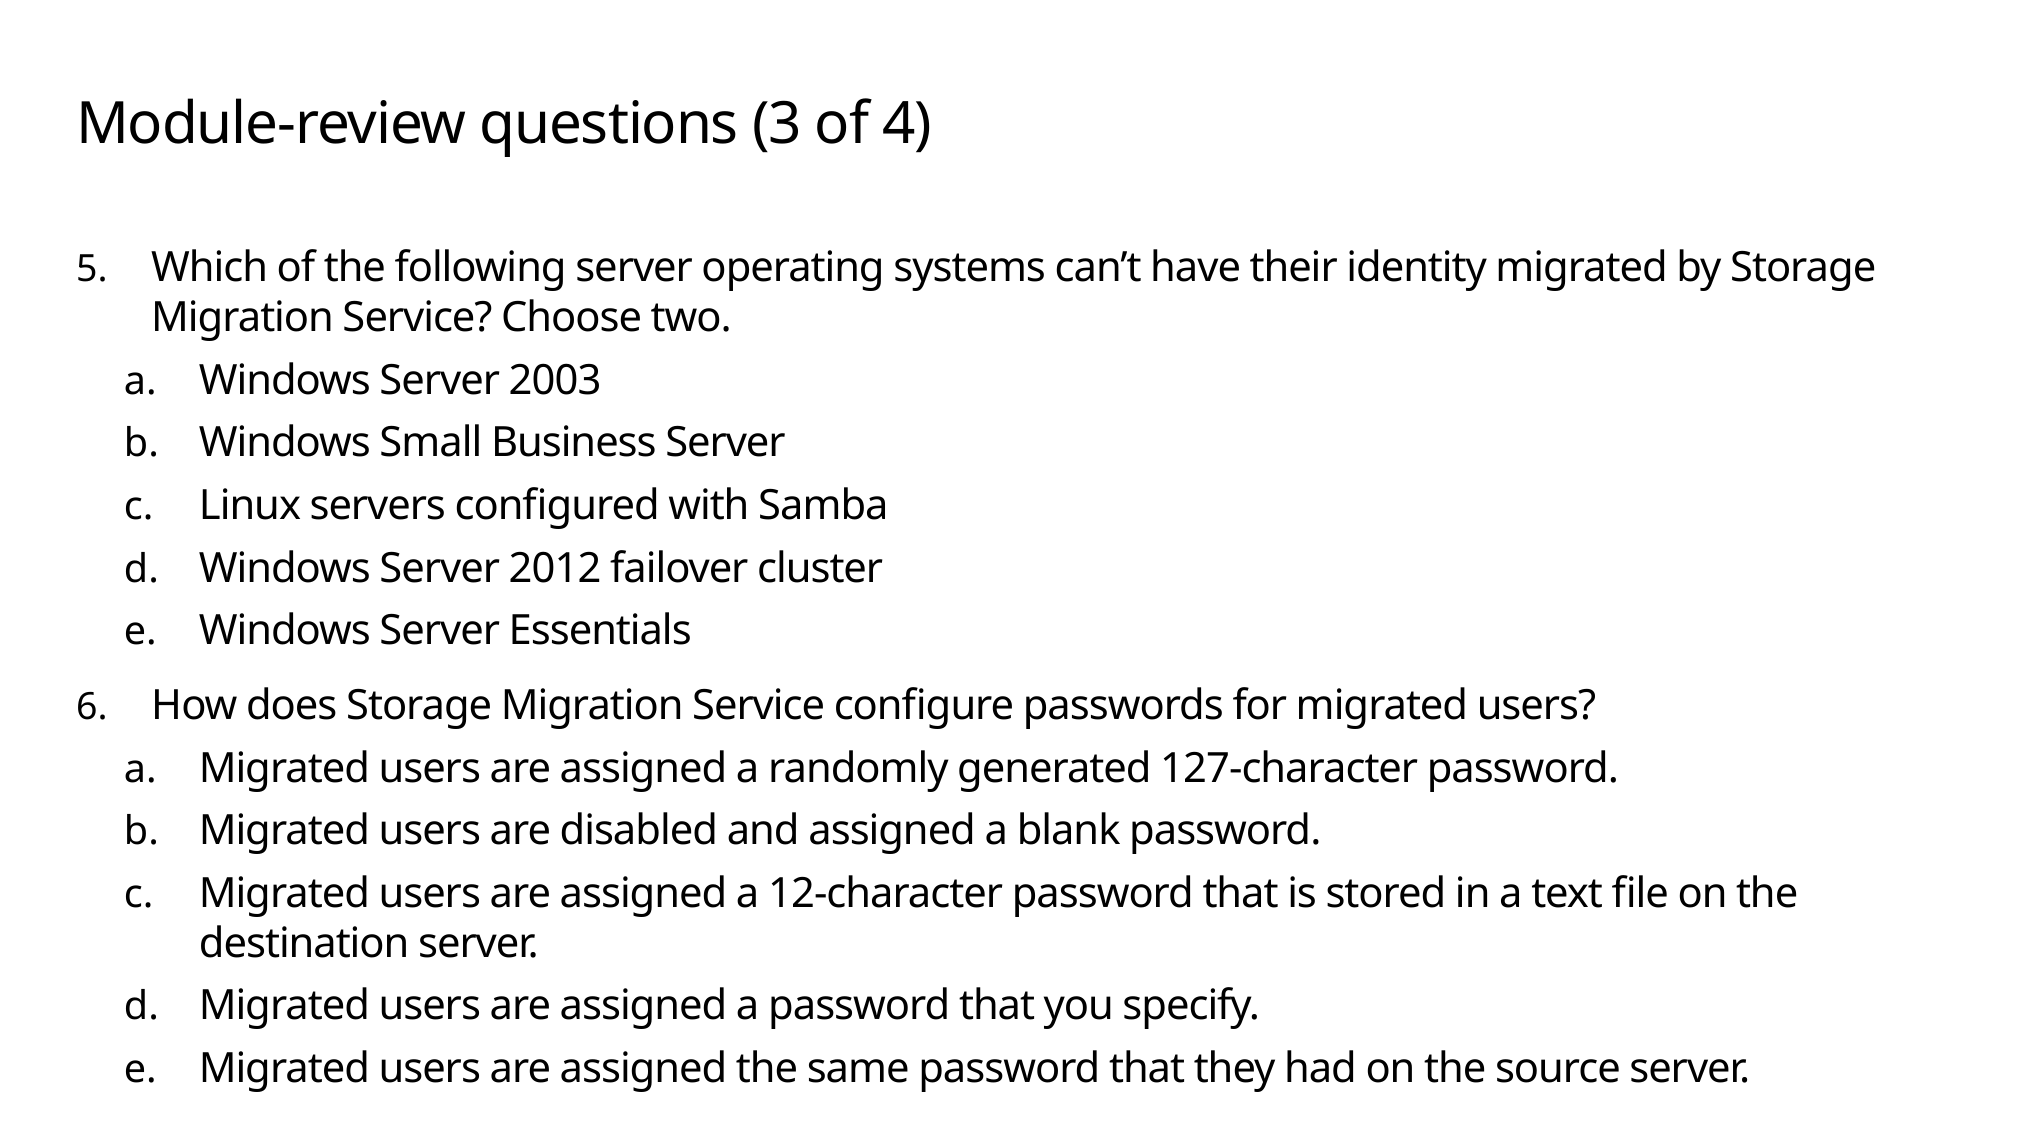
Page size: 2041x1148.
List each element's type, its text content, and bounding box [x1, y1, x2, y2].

list Which of the following server operating systems can’t have their identity migrated by Storage Migration Service? Choose two. Windows Server 2003 Windows Small Business Server Linux servers configured with Samba Windows Server 2012 failover cluster Windows Server Essentials How does Storage Migration Service configure passwords for migrated users? Migrated users are assigned a randomly generated 127-character password. Migrated users are disabled and assigned a blank password. Migrated users are assigned a 12-character password that is stored in a text file on the destination server. Migrated users are assigned a password that you specify. Migrated users are assigned the same password that they had on the source server. [76, 240, 1970, 1074]
title Module-review questions (3 of 4) [76, 93, 1968, 161]
